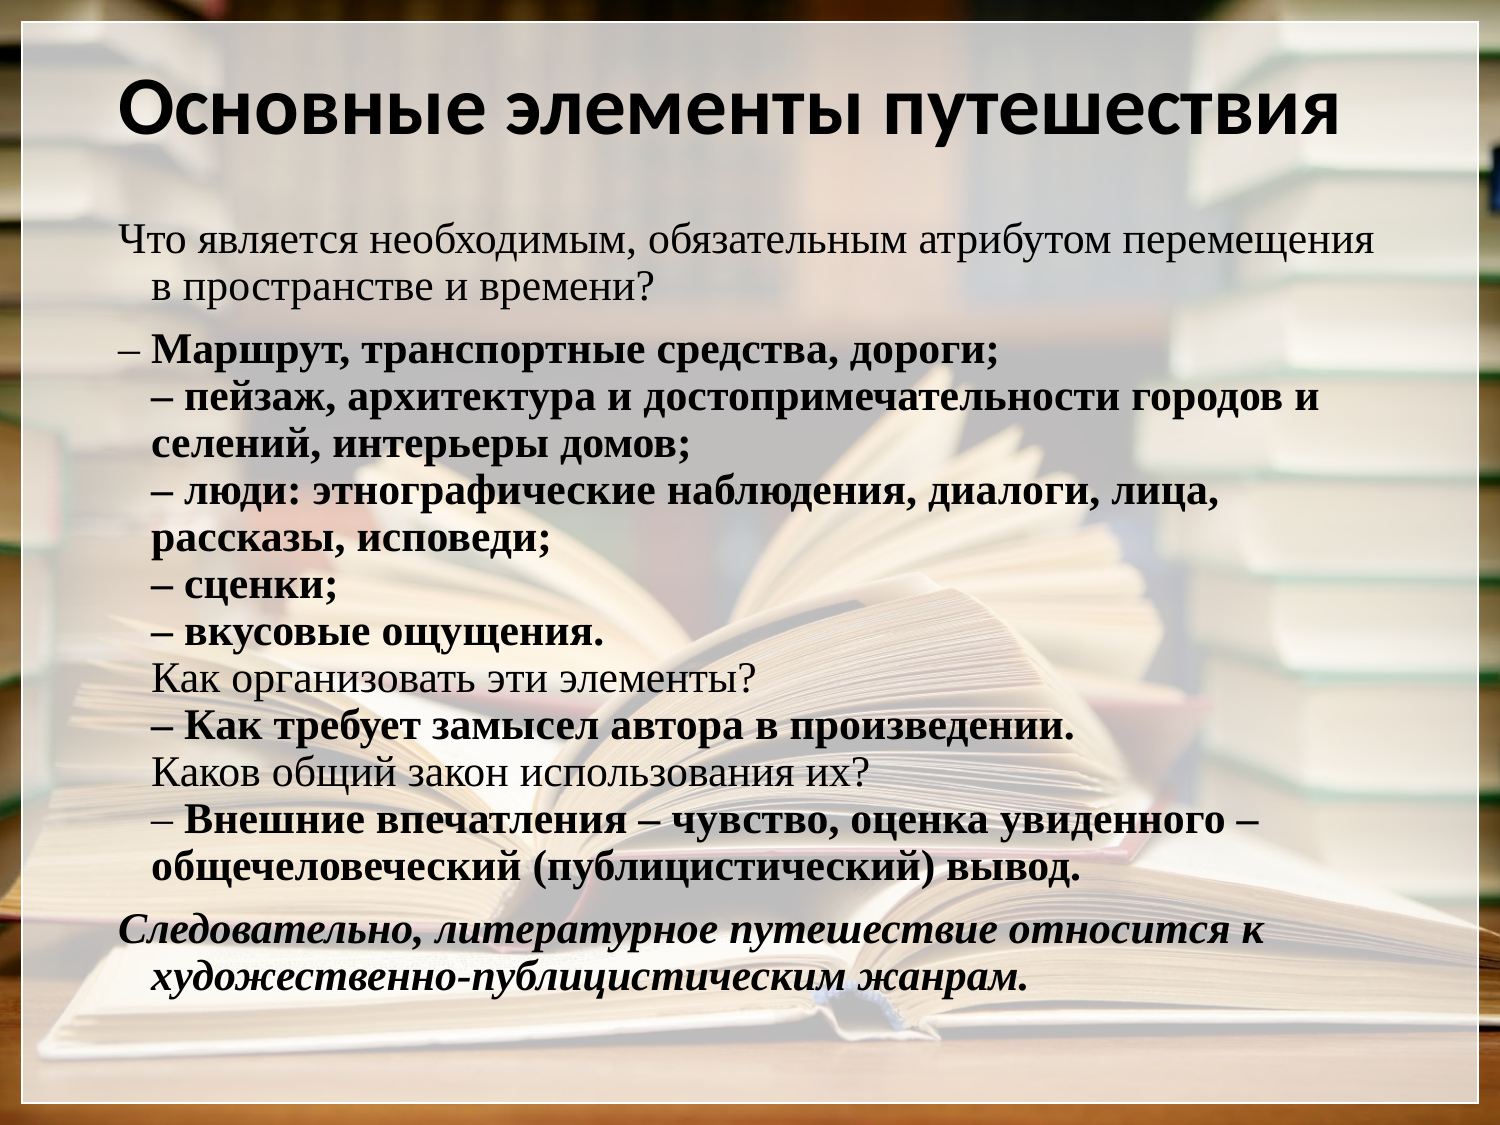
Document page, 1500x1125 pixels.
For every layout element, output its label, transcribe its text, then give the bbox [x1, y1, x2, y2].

list Что является необходимым, обязательным атрибутом перемещения в пространстве и времени? – Маршрут, транспортные средства, дороги; – пейзаж, архитектура и достопримечательности городов и селений, интерьеры домов; – люди: этнографические наблюдения, диалоги, лица, рассказы, исповеди; – сценки; – вкусовые ощущения. Как организовать эти элементы? – Как требует замысел автора в произведении. Каков общий закон использования их? – Внешние впечатления – чувство, оценка увиденного – общечеловеческий (публицистический) вывод. Следовательно, литературное путешествие относится к художественно-публицистическим жанрам. [103, 208, 1397, 1014]
picture [0, 0, 1500, 1125]
title Основные элементы путешествия [103, 21, 1397, 194]
